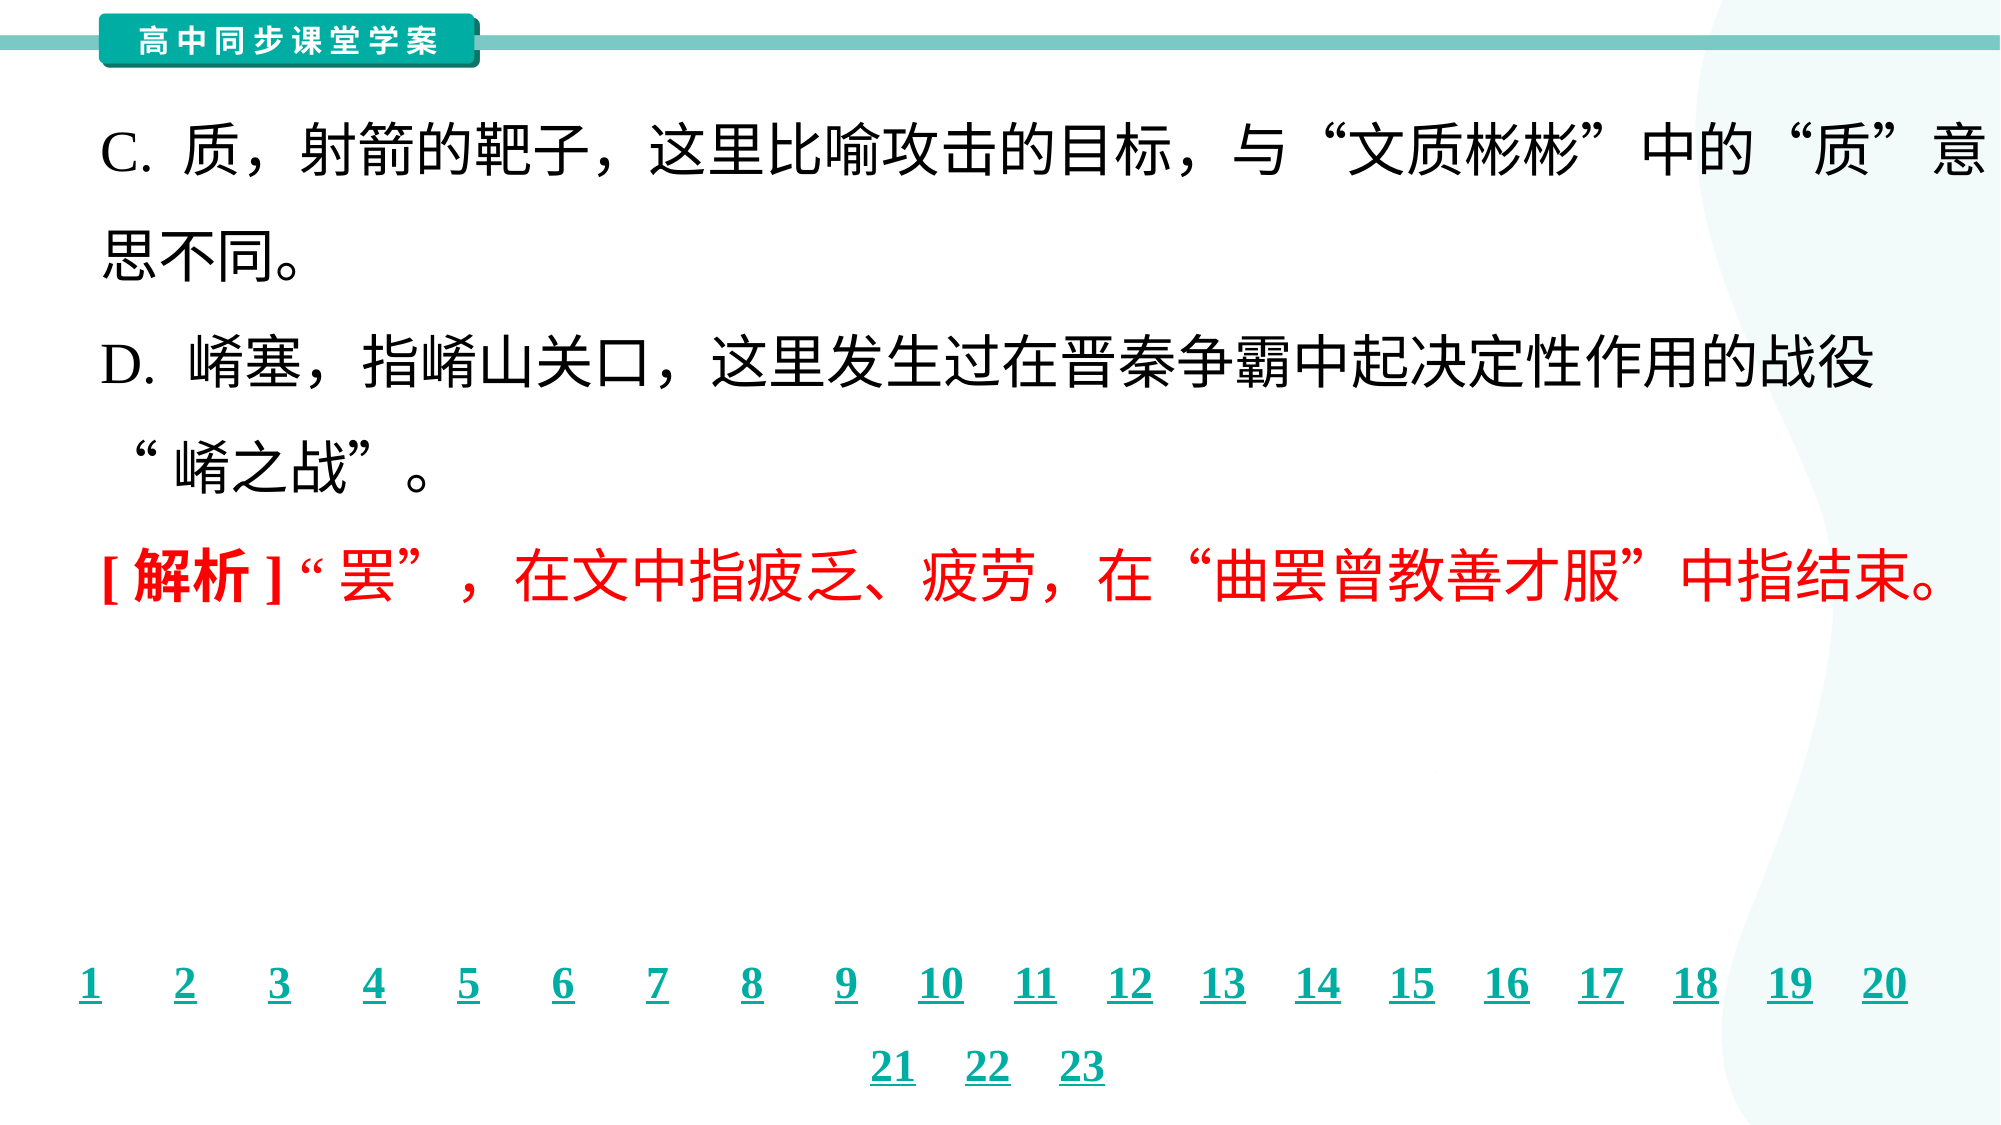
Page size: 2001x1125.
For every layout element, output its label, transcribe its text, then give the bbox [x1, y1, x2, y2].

text_box [解析] “罢”，在文中指疲乏、疲劳，在“曲罢曾教善才服”中指结束。 [100, 506, 1899, 609]
picture [0, 0, 2000, 1125]
text_box C. 质，射箭的靶子，这里比喻攻击的目标，与“文质彬彬”中的“质”意 思不同。 D. 崤塞，指崤山关口，这里发生过在晋秦争霸中起决定性作用的战役 “崤之战”。 [100, 76, 1899, 502]
